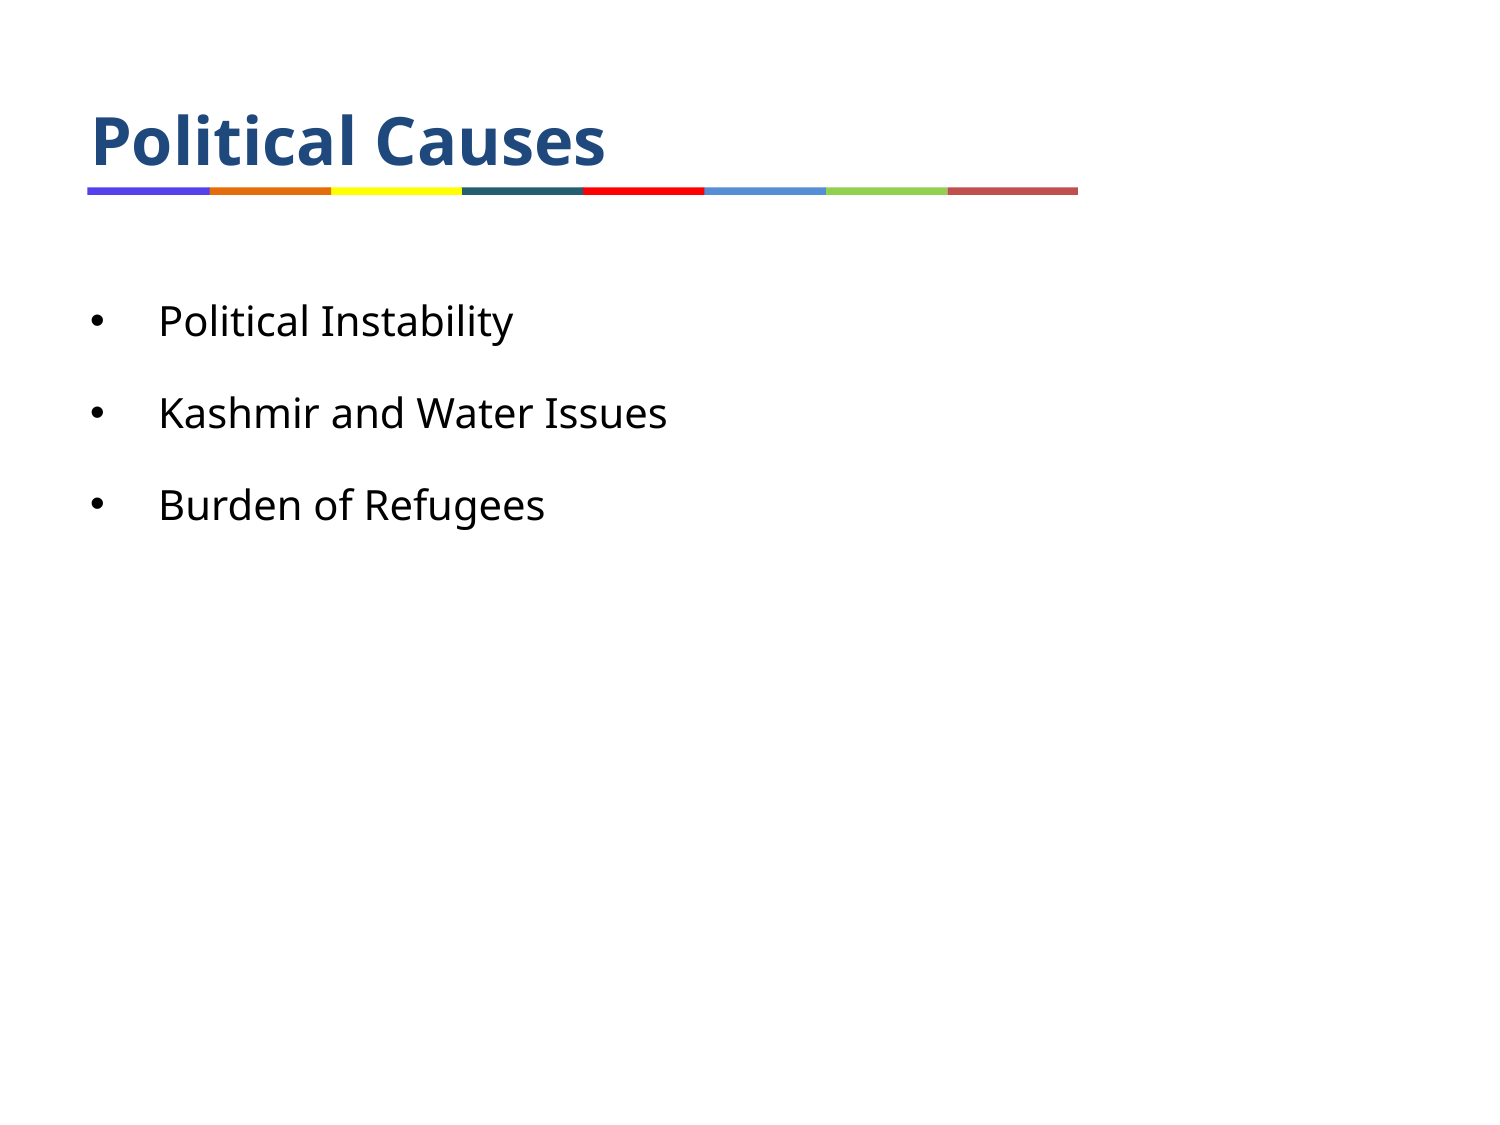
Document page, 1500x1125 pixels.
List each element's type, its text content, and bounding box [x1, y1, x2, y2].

title Political Causes [75, 45, 1425, 233]
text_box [87, 187, 1079, 196]
list Political Instability Kashmir and Water Issues Burden of Refugees [75, 262, 1425, 1005]
